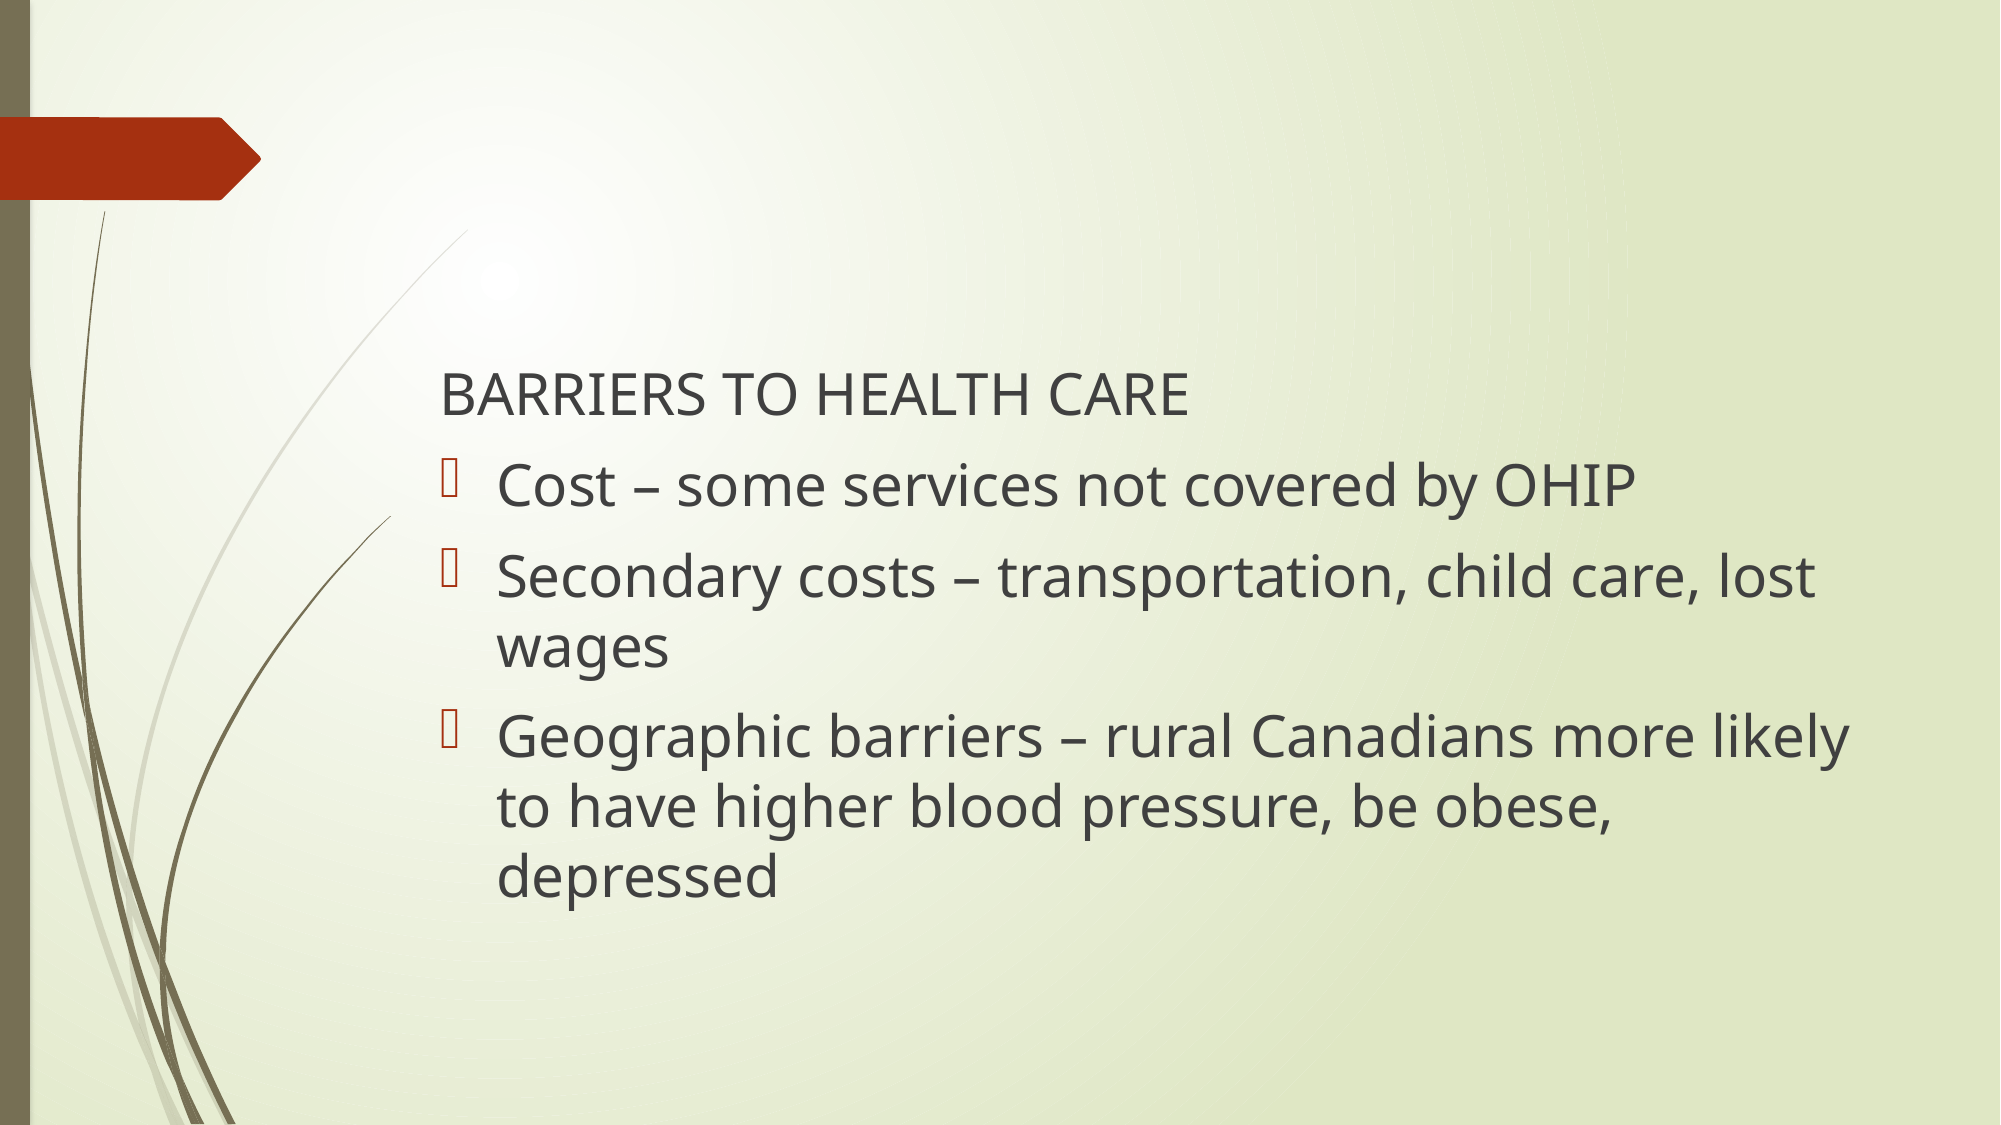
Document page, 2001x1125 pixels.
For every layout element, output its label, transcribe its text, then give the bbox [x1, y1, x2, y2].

list BARRIERS TO HEALTH CARE Cost – some services not covered by OHIP Secondary costs – transportation, child care, lost wages Geographic barriers – rural Canadians more likely to have higher blood pressure, be obese, depressed [424, 350, 1888, 970]
